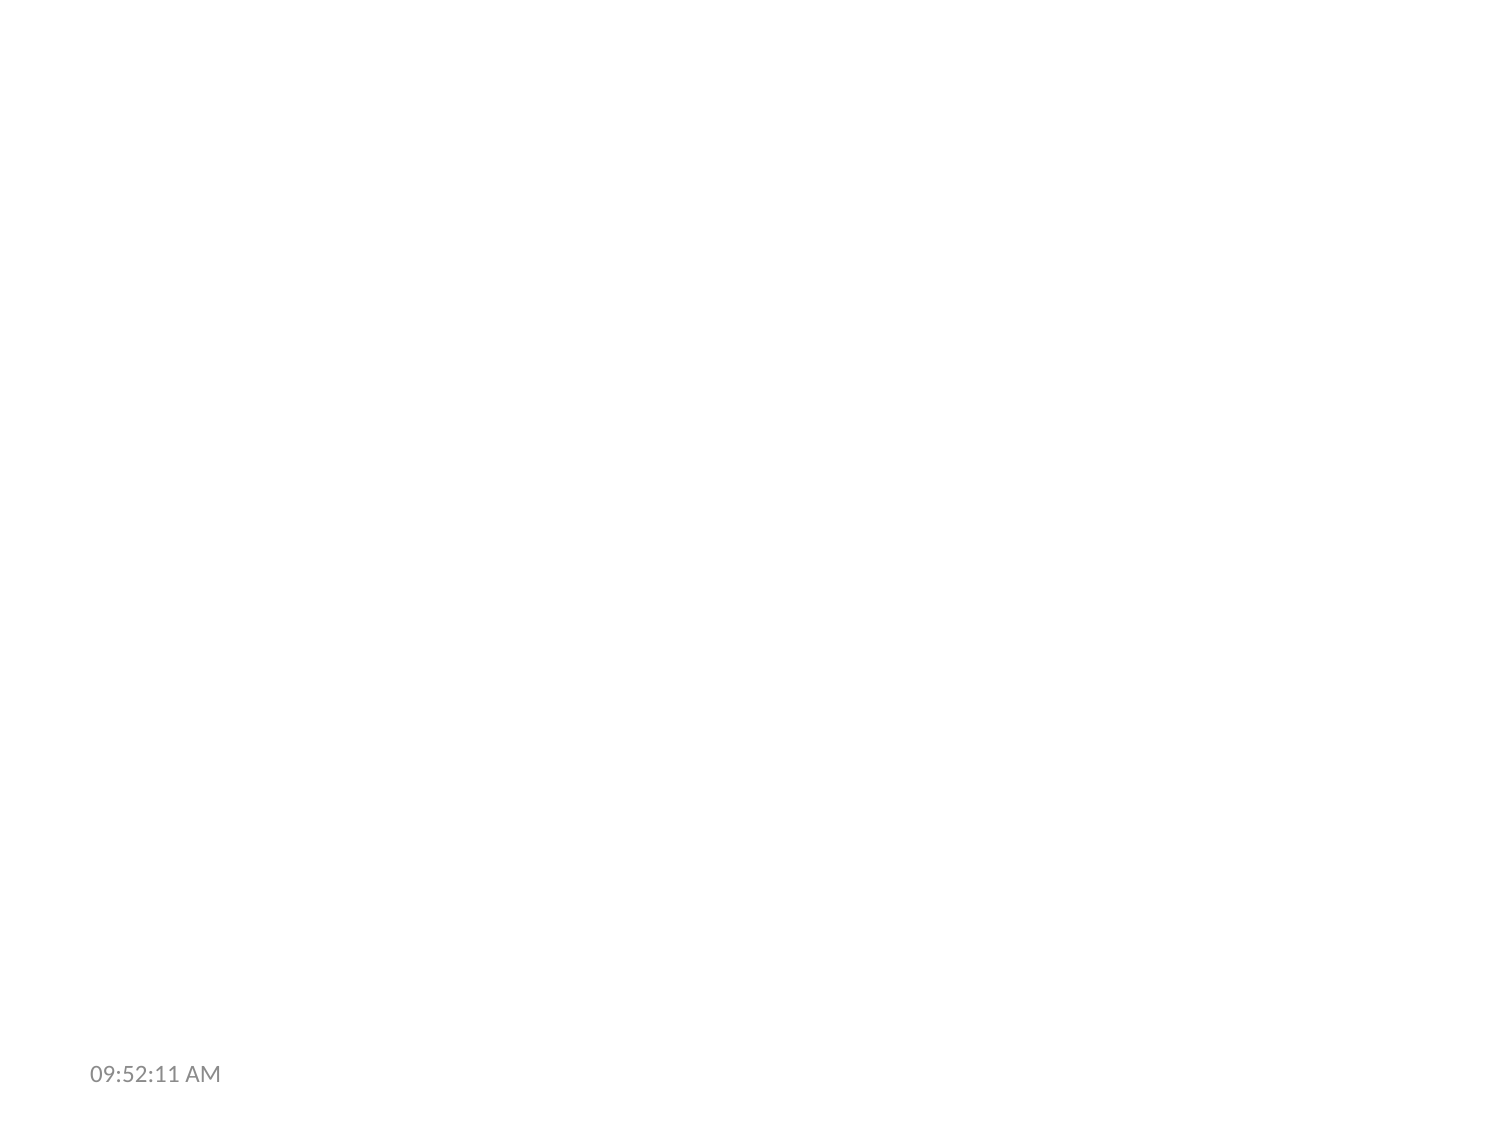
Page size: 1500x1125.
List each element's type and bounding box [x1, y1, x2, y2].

slide_number [75, 1042, 425, 1103]
